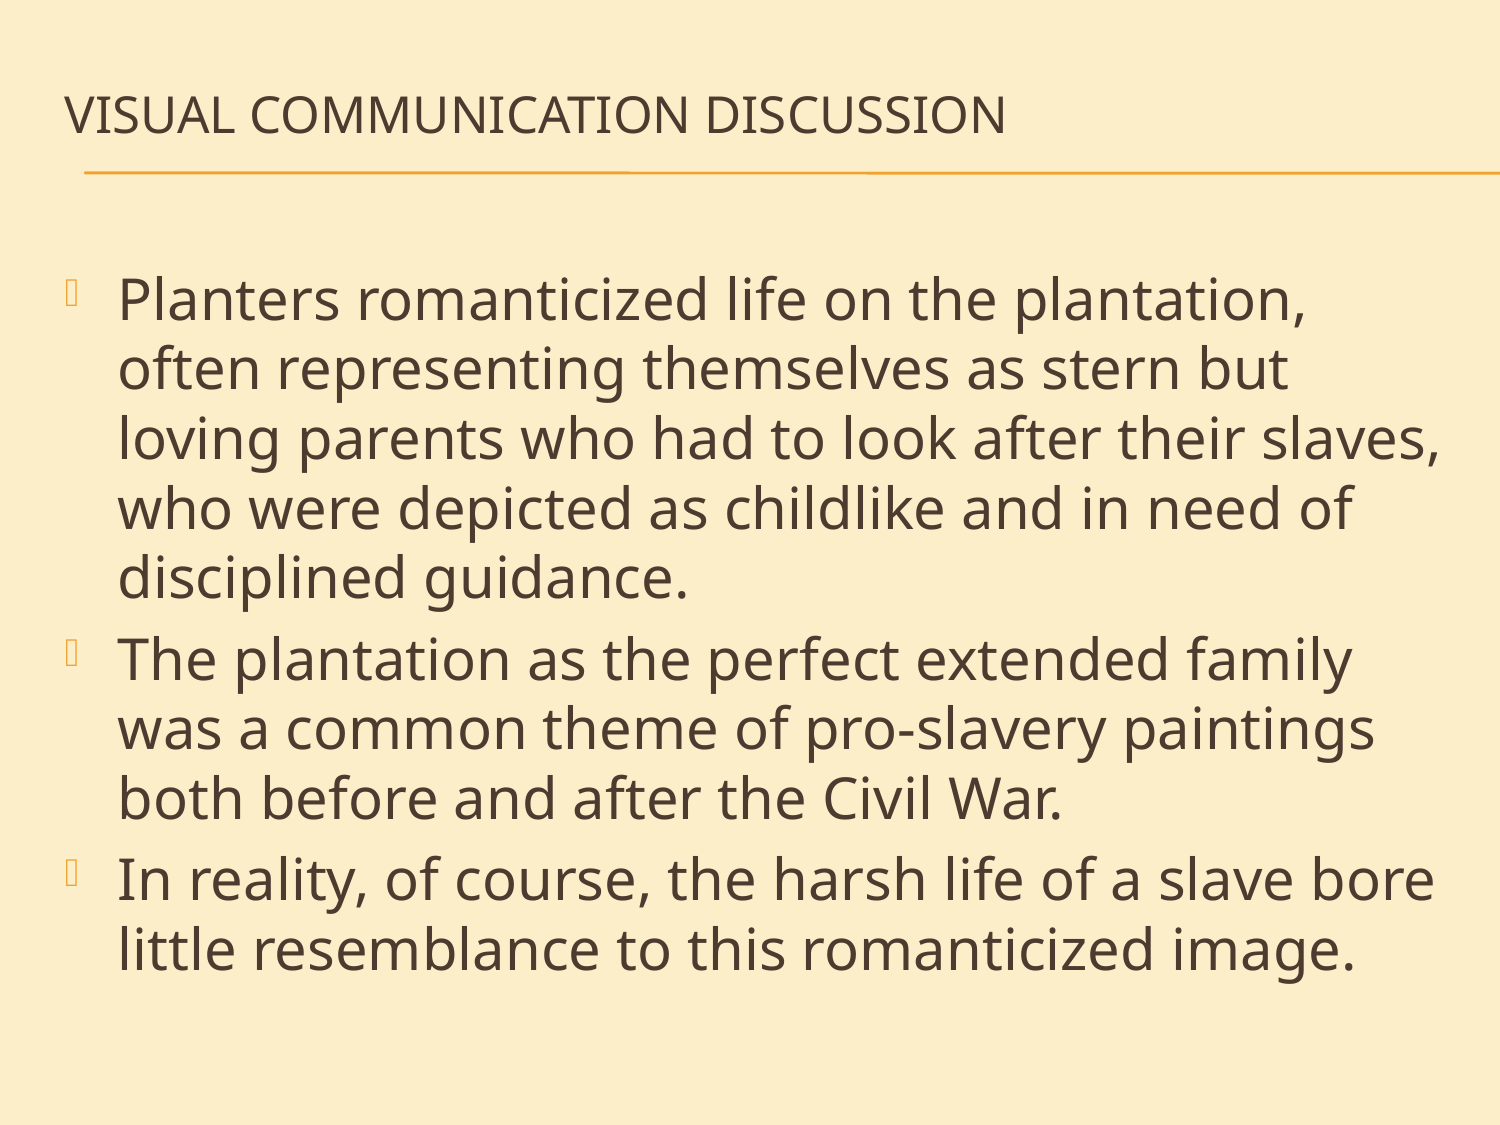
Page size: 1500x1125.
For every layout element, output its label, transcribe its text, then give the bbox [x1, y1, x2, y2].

list Planters romanticized life on the plantation, often representing themselves as stern but loving parents who had to look after their slaves, who were depicted as childlike and in need of disciplined guidance. The plantation as the perfect extended family was a common theme of pro-slavery paintings both before and after the Civil War. In reality, of course, the harsh life of a slave bore little resemblance to this romanticized image. [50, 254, 1475, 998]
title Visual Communication Discussion [50, 75, 1475, 213]
